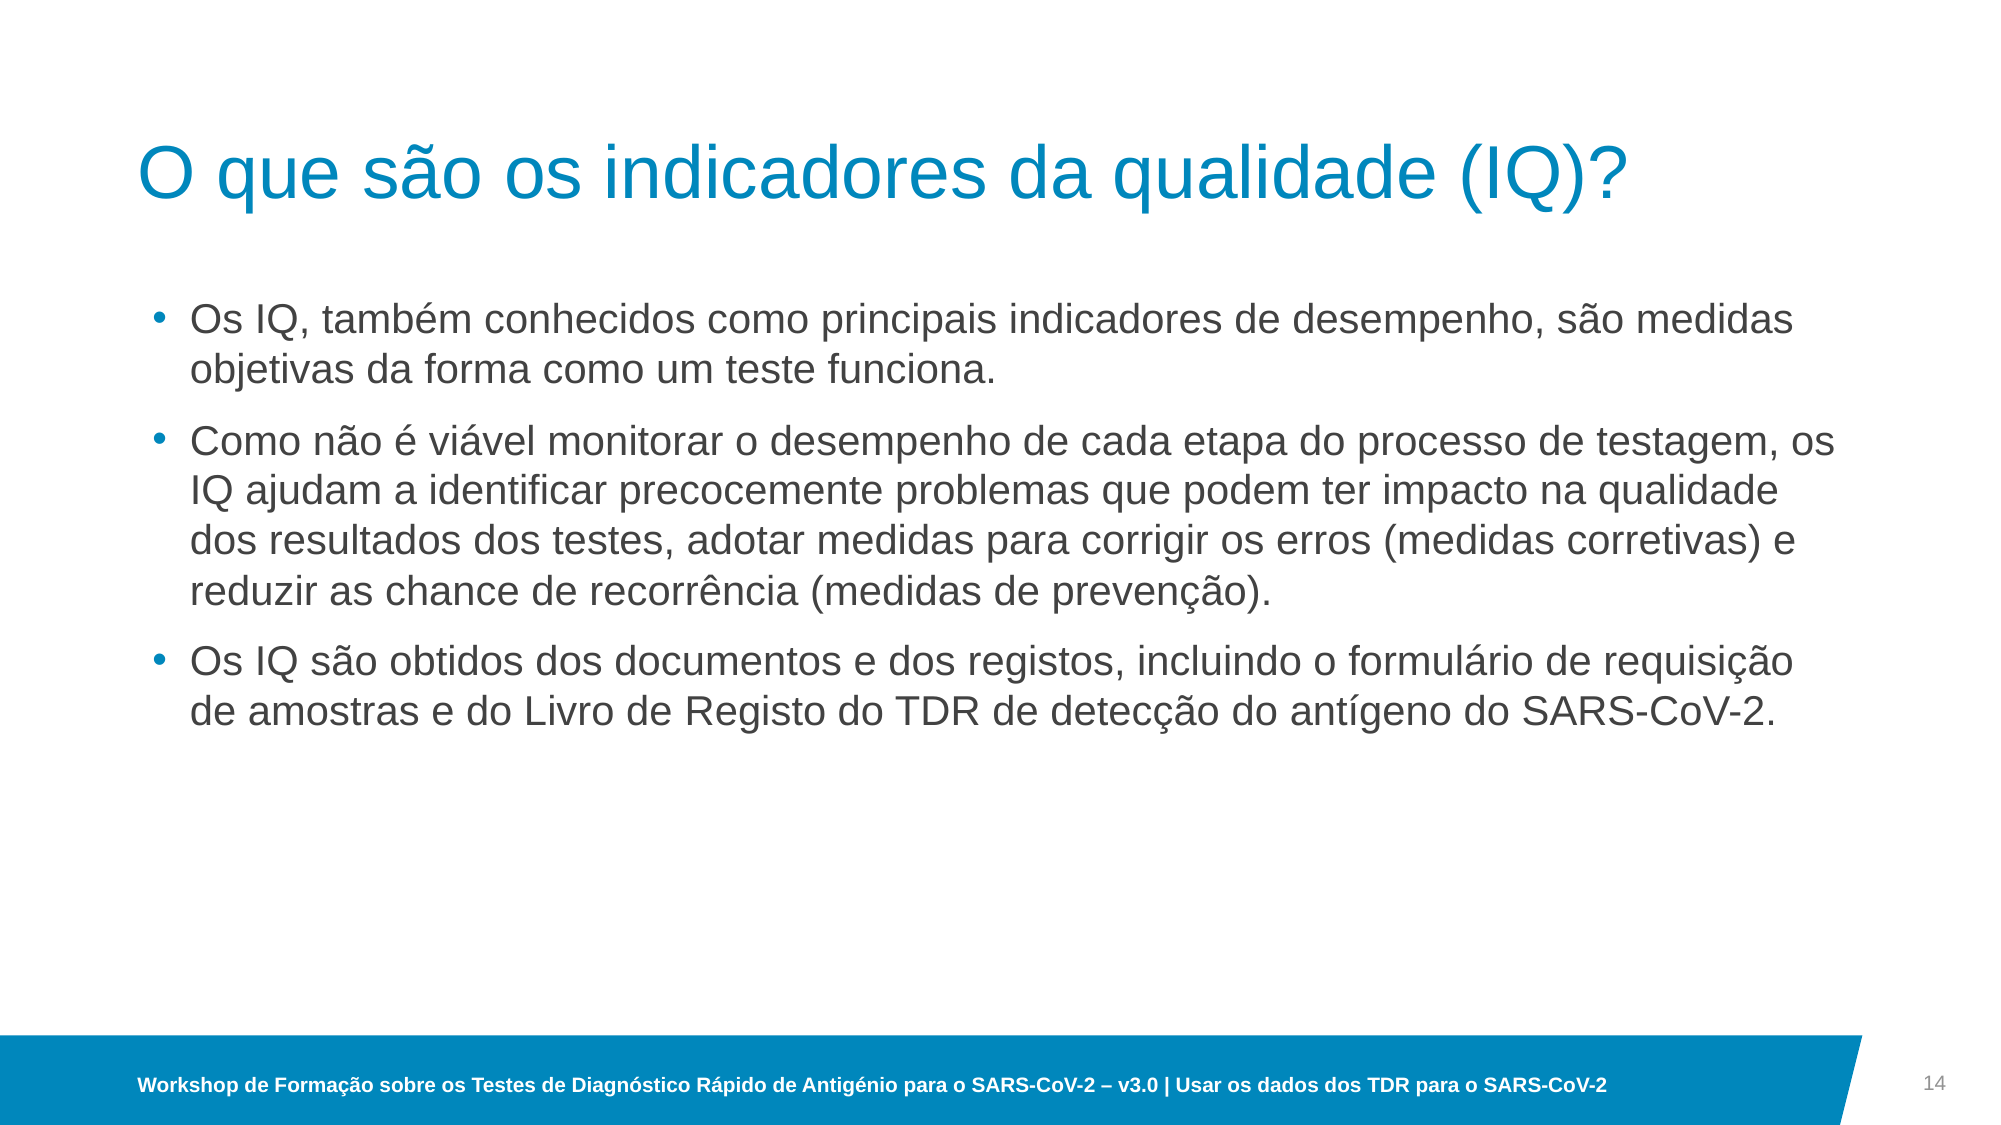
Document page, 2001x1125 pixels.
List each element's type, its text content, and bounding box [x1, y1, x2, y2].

list Os IQ, também conhecidos como principais indicadores de desempenho, são medidas objetivas da forma como um teste funciona. Como não é viável monitorar o desempenho de cada etapa do processo de testagem, os IQ ajudam a identificar precocemente problemas que podem ter impacto na qualidade dos resultados dos testes, adotar medidas para corrigir os erros (medidas corretivas) e reduzir as chance de recorrência (medidas de prevenção). Os IQ são obtidos dos documentos e dos registos, incluindo o formulário de requisição de amostras e do Livro de Registo do TDR de detecção do antígeno do SARS-CoV-2. [137, 284, 1863, 1014]
title O que são os indicadores da qualidade (IQ)? [137, 59, 1863, 215]
footer Workshop de Formação sobre os Testes de Diagnóstico Rápido de Antigénio para o SARS-CoV-2 – v3.0 | Usar os dados dos TDR para o SARS-CoV-2 [137, 1042, 1771, 1125]
slide_number 14 [1862, 1035, 1947, 1125]
